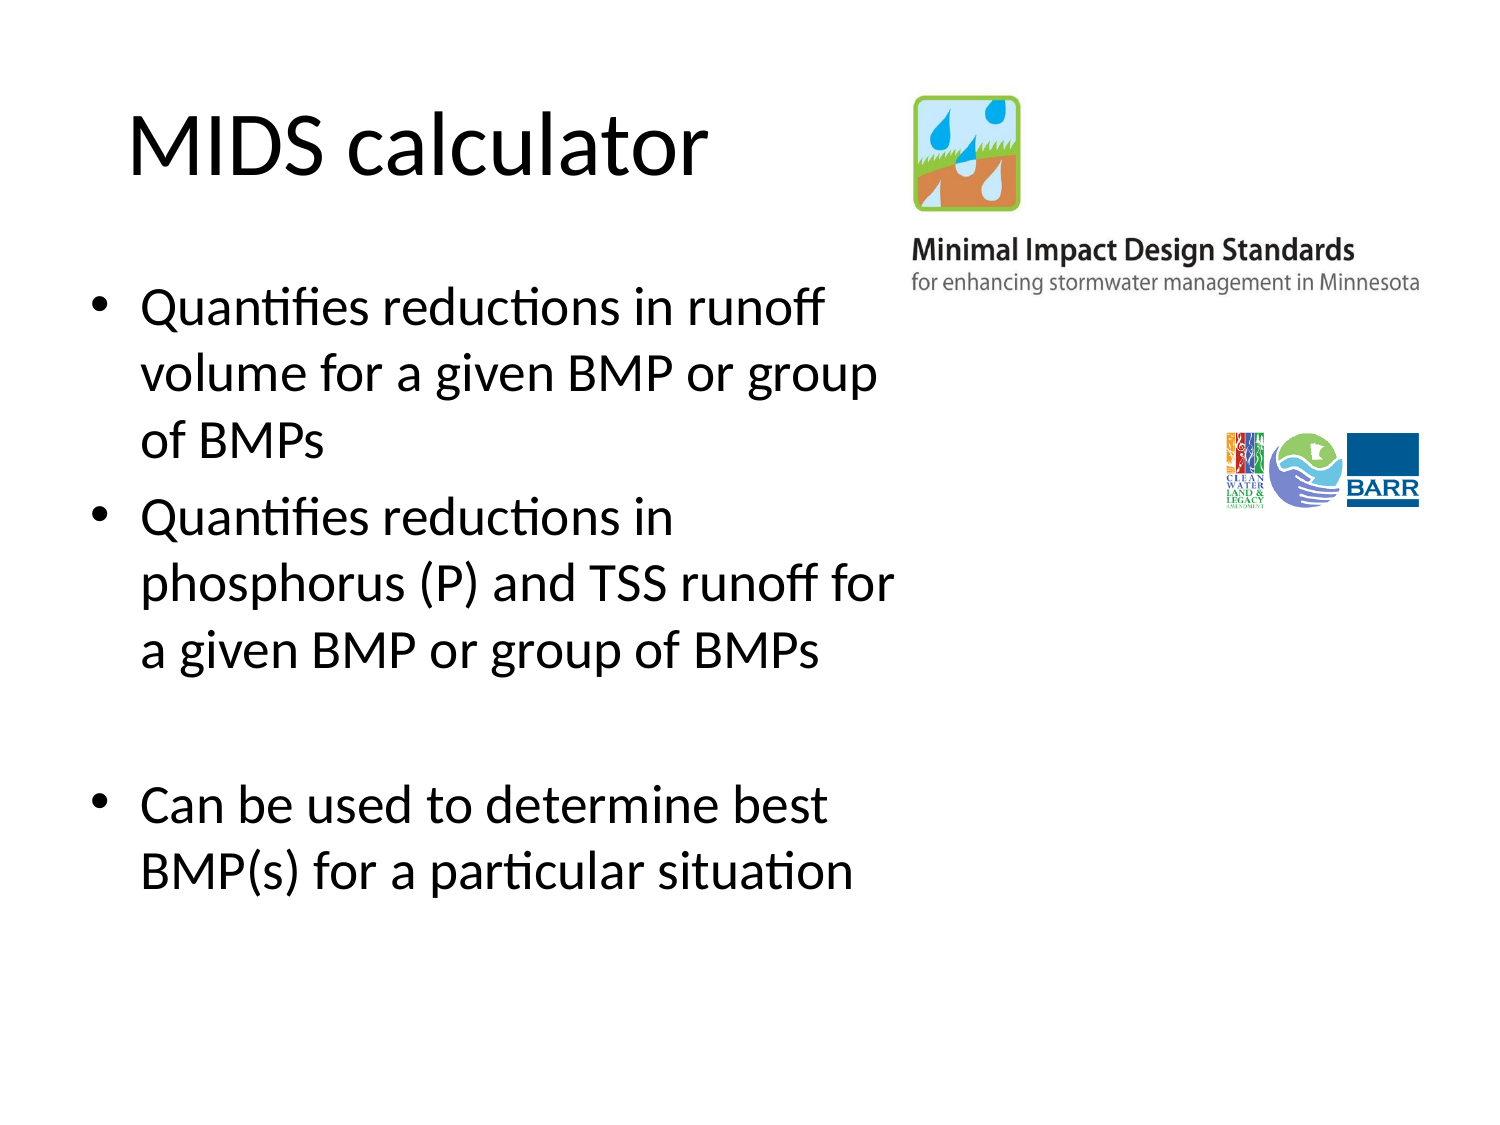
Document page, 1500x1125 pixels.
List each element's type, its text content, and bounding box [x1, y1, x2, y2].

list Quantifies reductions in runoff volume for a given BMP or group of BMPs Quantifies reductions in phosphorus (P) and TSS runoff for a given BMP or group of BMPs Can be used to determine best BMP(s) for a particular situation [75, 262, 913, 1005]
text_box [899, 87, 1439, 511]
title MIDS calculator [75, 45, 763, 233]
